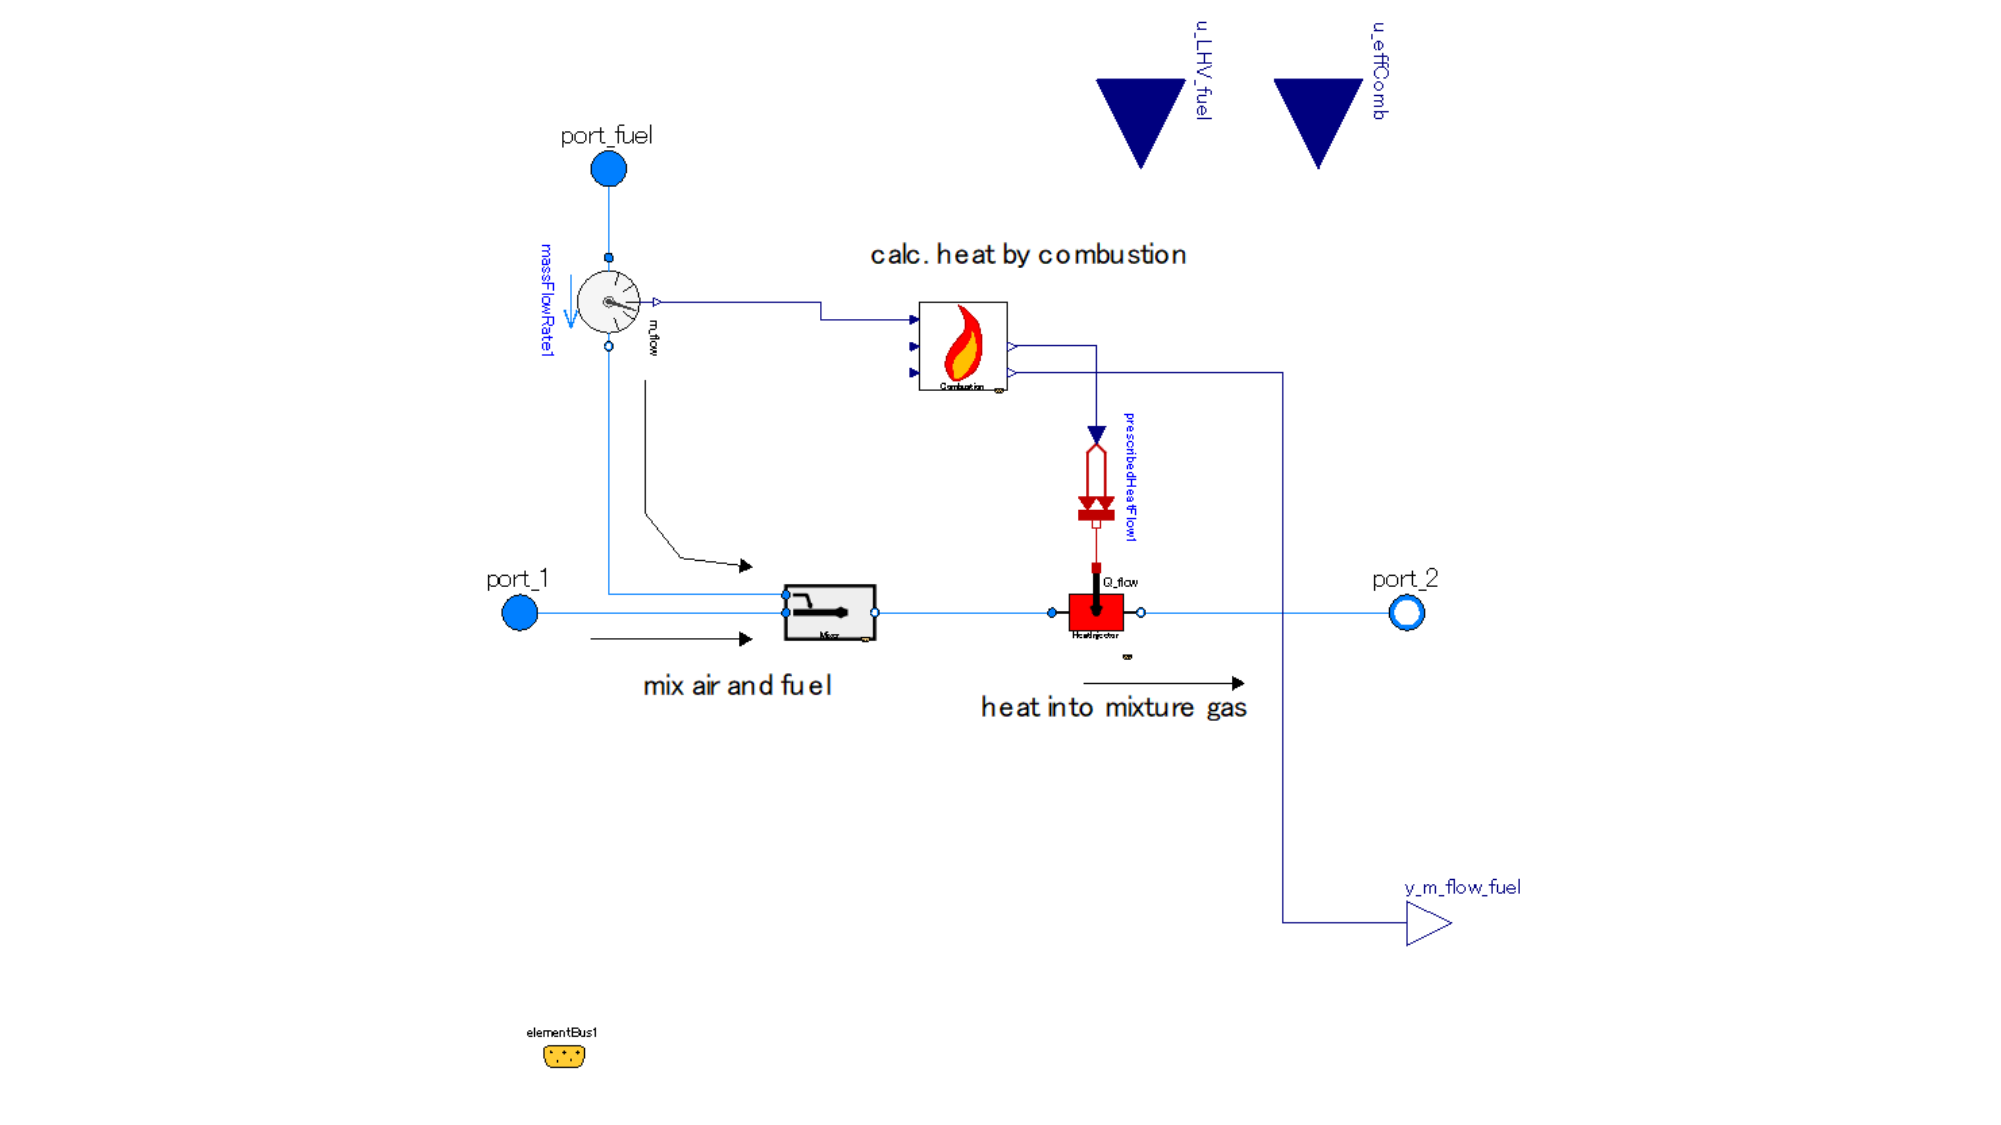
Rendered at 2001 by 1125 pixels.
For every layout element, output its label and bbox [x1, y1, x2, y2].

picture [452, 0, 1547, 1125]
